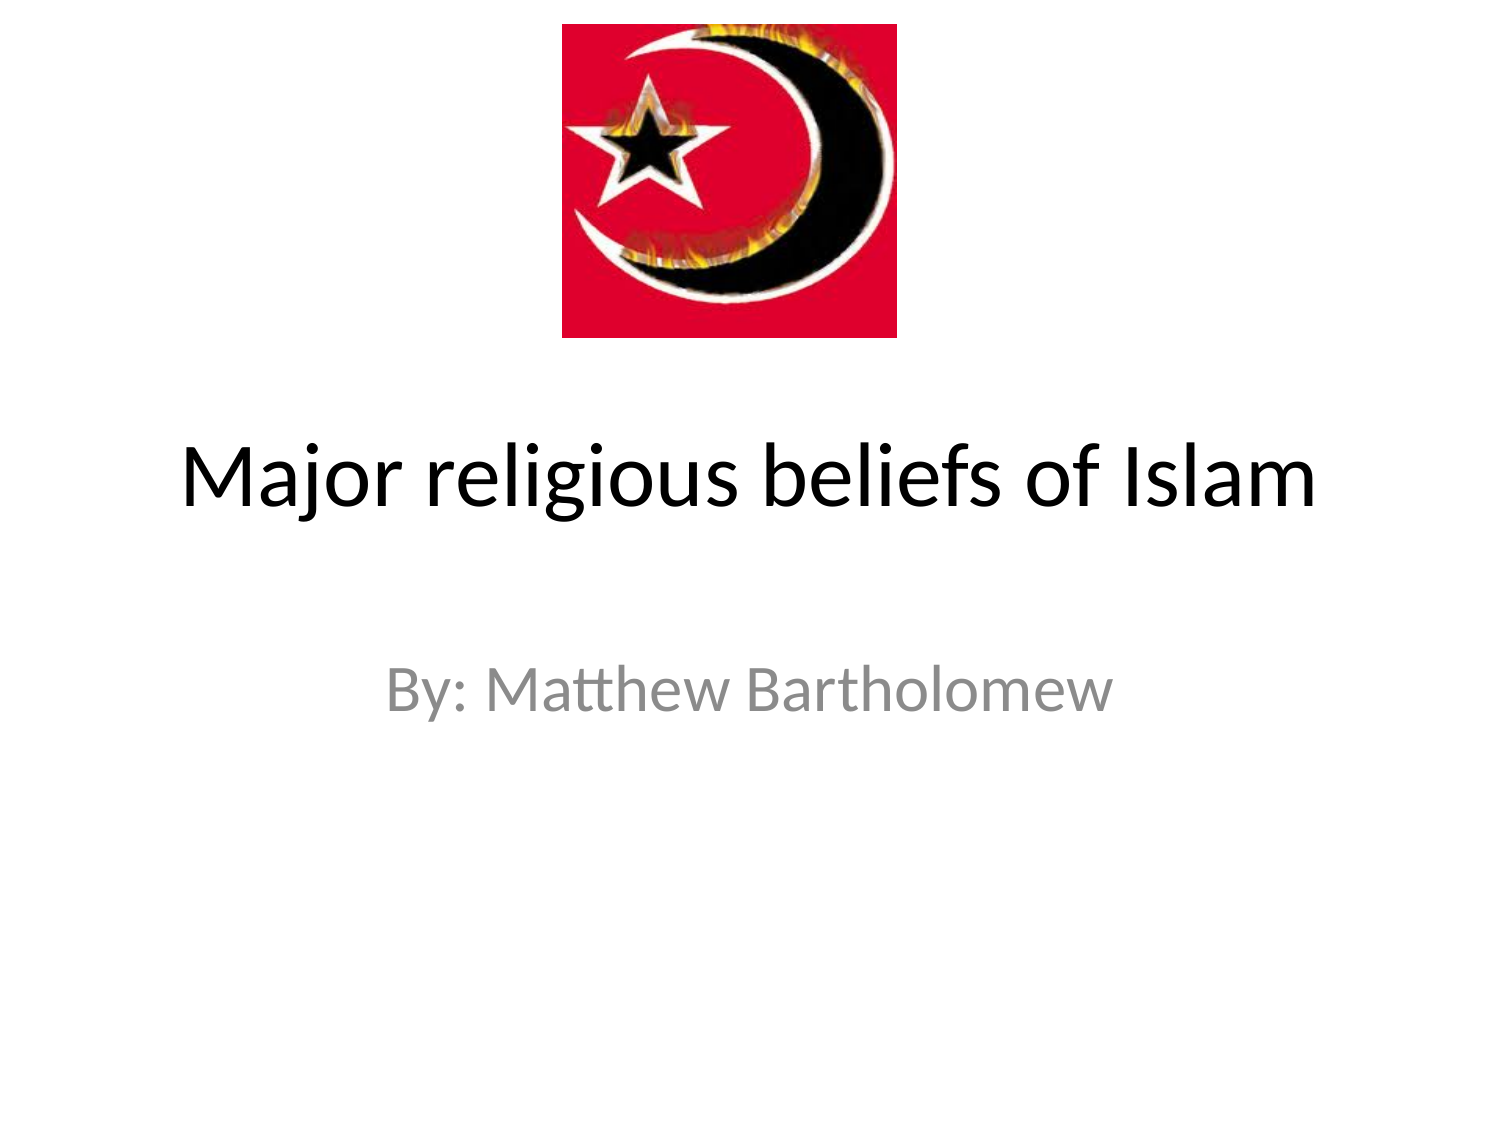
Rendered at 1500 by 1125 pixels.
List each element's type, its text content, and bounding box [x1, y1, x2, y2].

picture [562, 24, 898, 338]
subtitle By: Matthew Bartholomew [225, 637, 1275, 925]
title Major religious beliefs of Islam [112, 349, 1388, 591]
